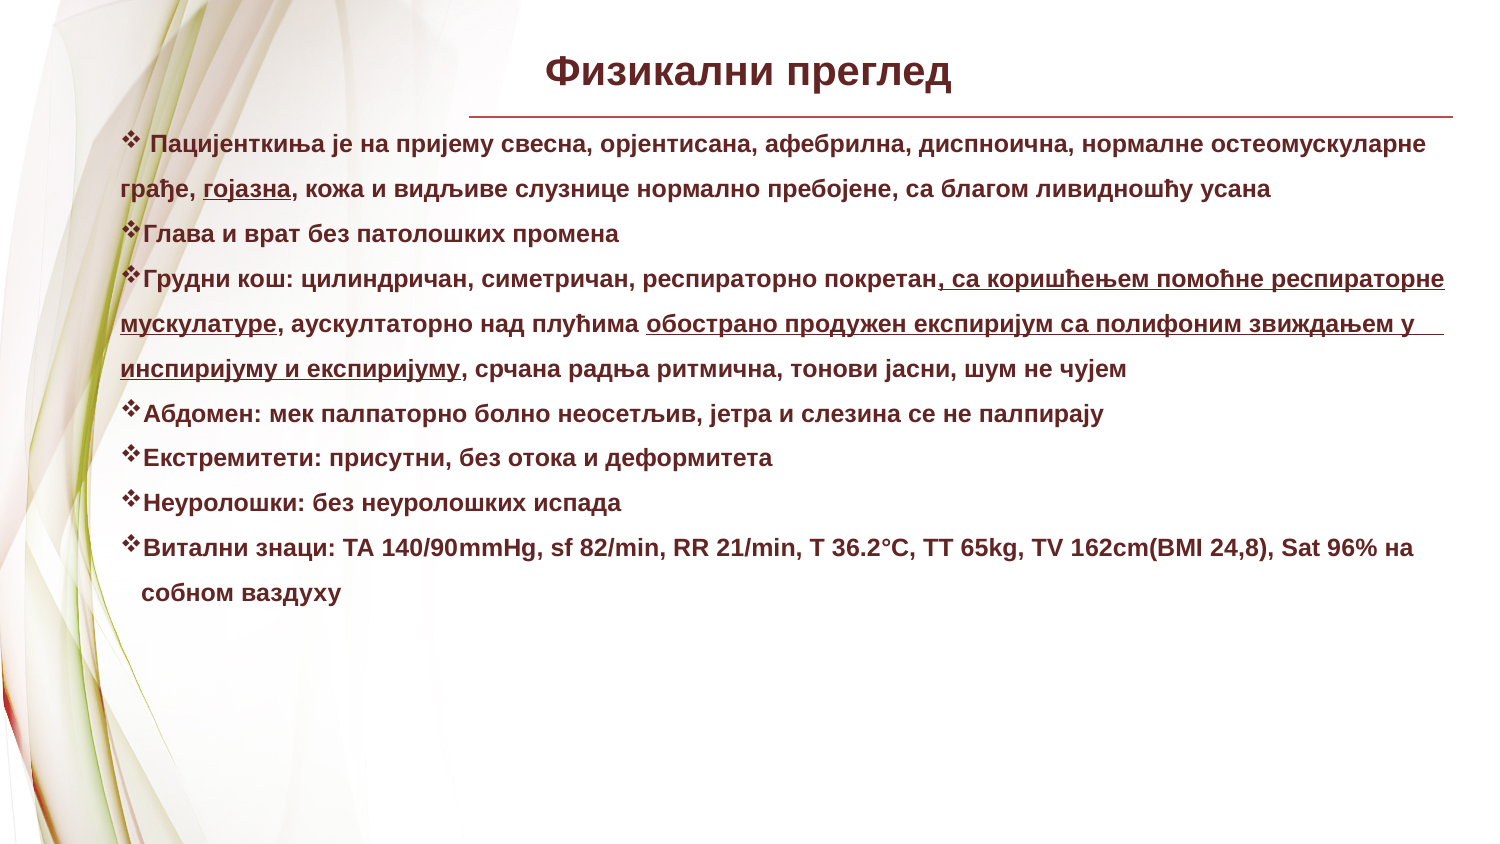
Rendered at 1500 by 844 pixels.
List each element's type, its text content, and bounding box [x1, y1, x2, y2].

text_box Пацијенткиња је на пријему свесна, орјентисана, афебрилна, диспноична, нормалне остеомускуларне грађе, гојазна, кожа и видљиве слузнице нормално пребојене, са благом ливидношћу усана Глава и врат без патолошких промена Грудни кош: цилиндричан, симетричан, респираторно покретан, са коришћењем помоћне респираторне мускулатуре, аускултаторно над плућима обострано продужен експиријум са полифоним звиждањем у инспиријуму и експиријуму, срчана радња ритмична, тонови јасни, шум не чујем Абдомен: мек палпаторно болно неосетљив, јетра и слезина се не палпирају Екстремитети: присутни, без отока и деформитета Неуролошки: без неуролошких испада Витални знаци: ТА 140/90mmHg, sf 82/min, RR 21/min, T 36.2°C, TT 65kg, TV 162cm(BMI 24,8), Sat 96% на собном ваздуху [105, 105, 1477, 734]
text_box Физикални преглед [82, 23, 1416, 115]
picture [0, 0, 1500, 844]
